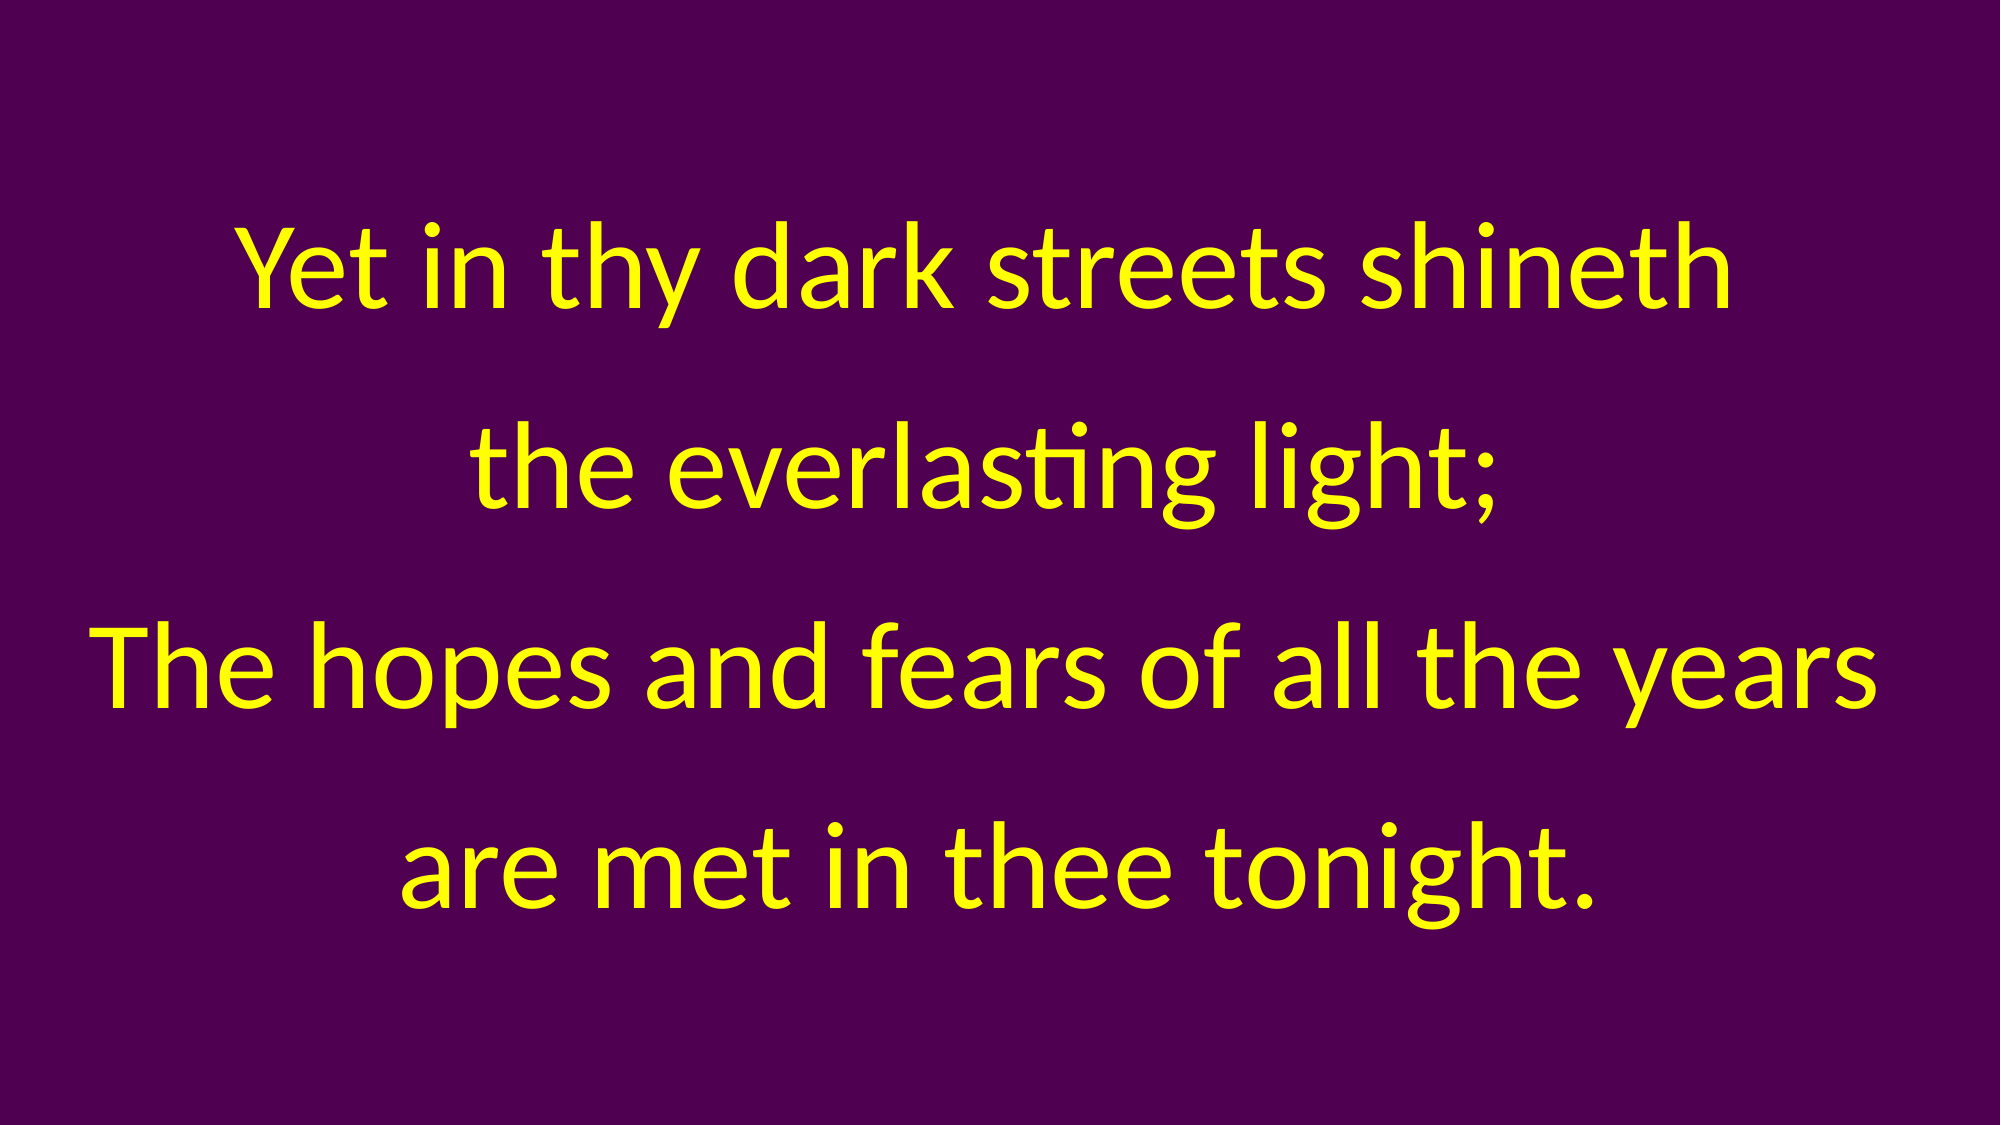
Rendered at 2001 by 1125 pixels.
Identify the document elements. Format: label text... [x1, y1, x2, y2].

text_box Yet in thy dark streets shineth the everlasting light; The hopes and fears of all the years are met in thee tonight. [0, 176, 2000, 942]
